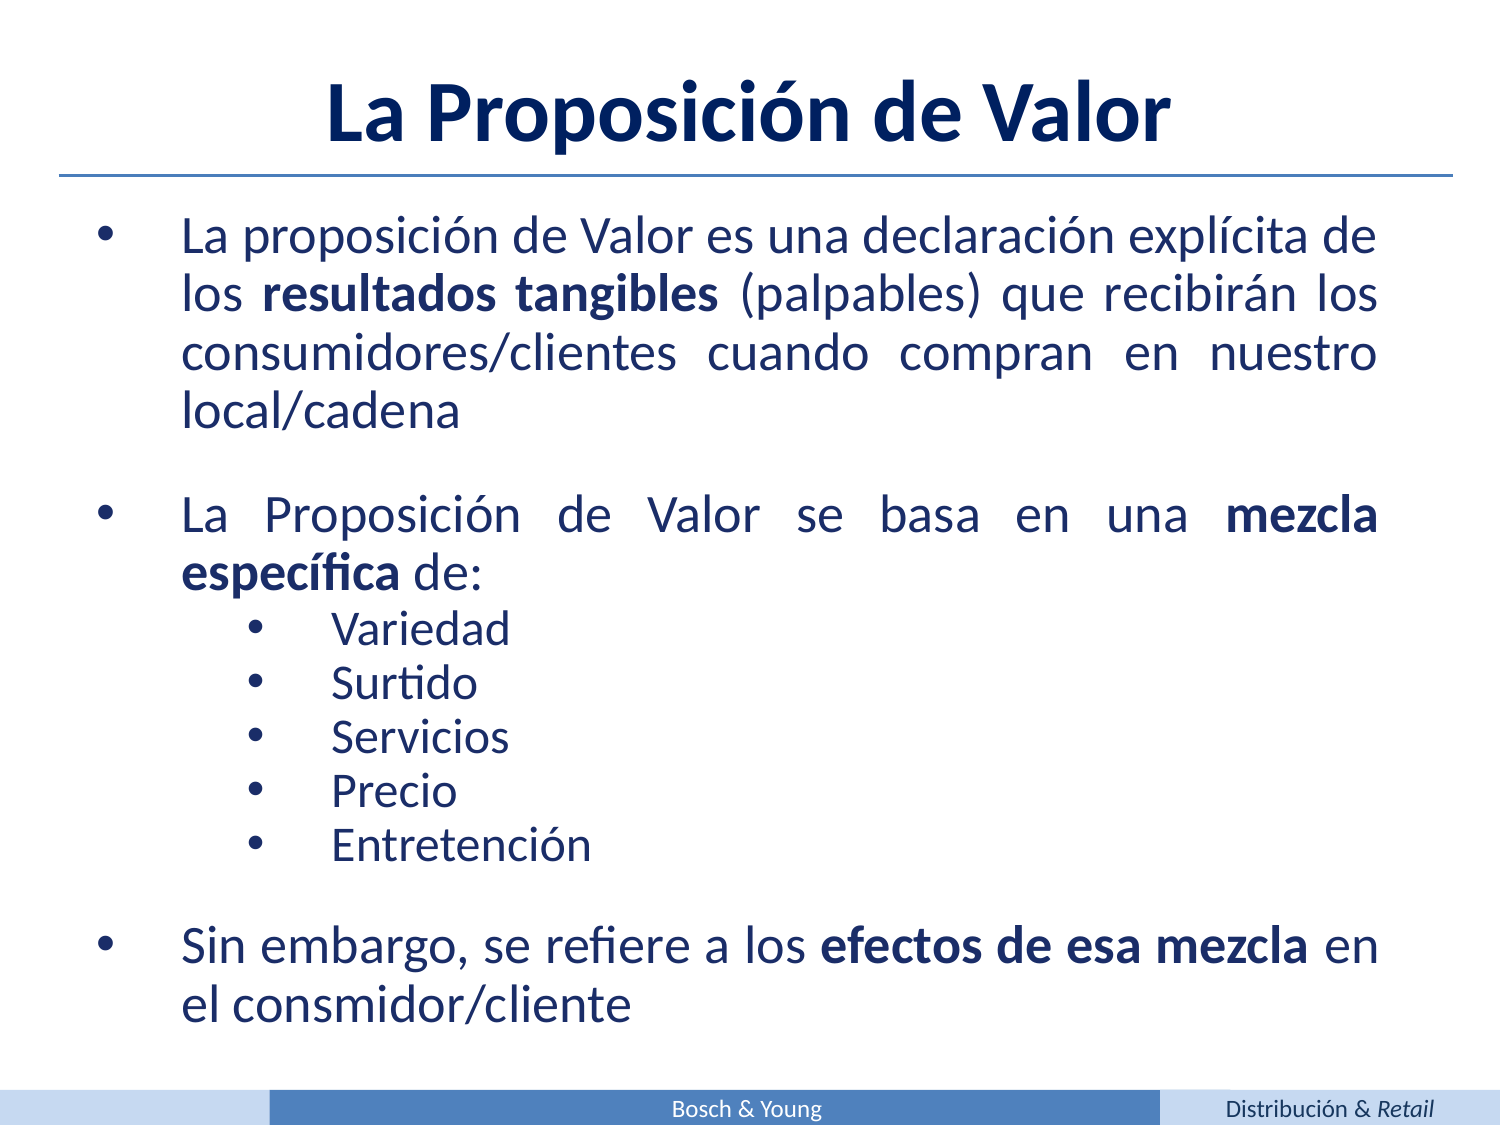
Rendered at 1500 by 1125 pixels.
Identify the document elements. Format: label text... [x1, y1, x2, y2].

text_box La proposición de Valor es una declaración explícita de los resultados tangibles (palpables) que recibirán los consumidores/clientes cuando compran en nuestro local/cadena La Proposición de Valor se basa en una mezcla específica de: Variedad Surtido Servicios Precio Entretención Sin embargo, se refiere a los efectos de esa mezcla en el consmidor/cliente [82, 199, 1395, 1076]
text_box Distribución & Retail [1158, 1088, 1500, 1125]
text_box [0, 1088, 272, 1125]
text_box Bosch & Young [272, 1088, 1158, 1125]
text_box La Proposición de Valor [35, 46, 1465, 167]
